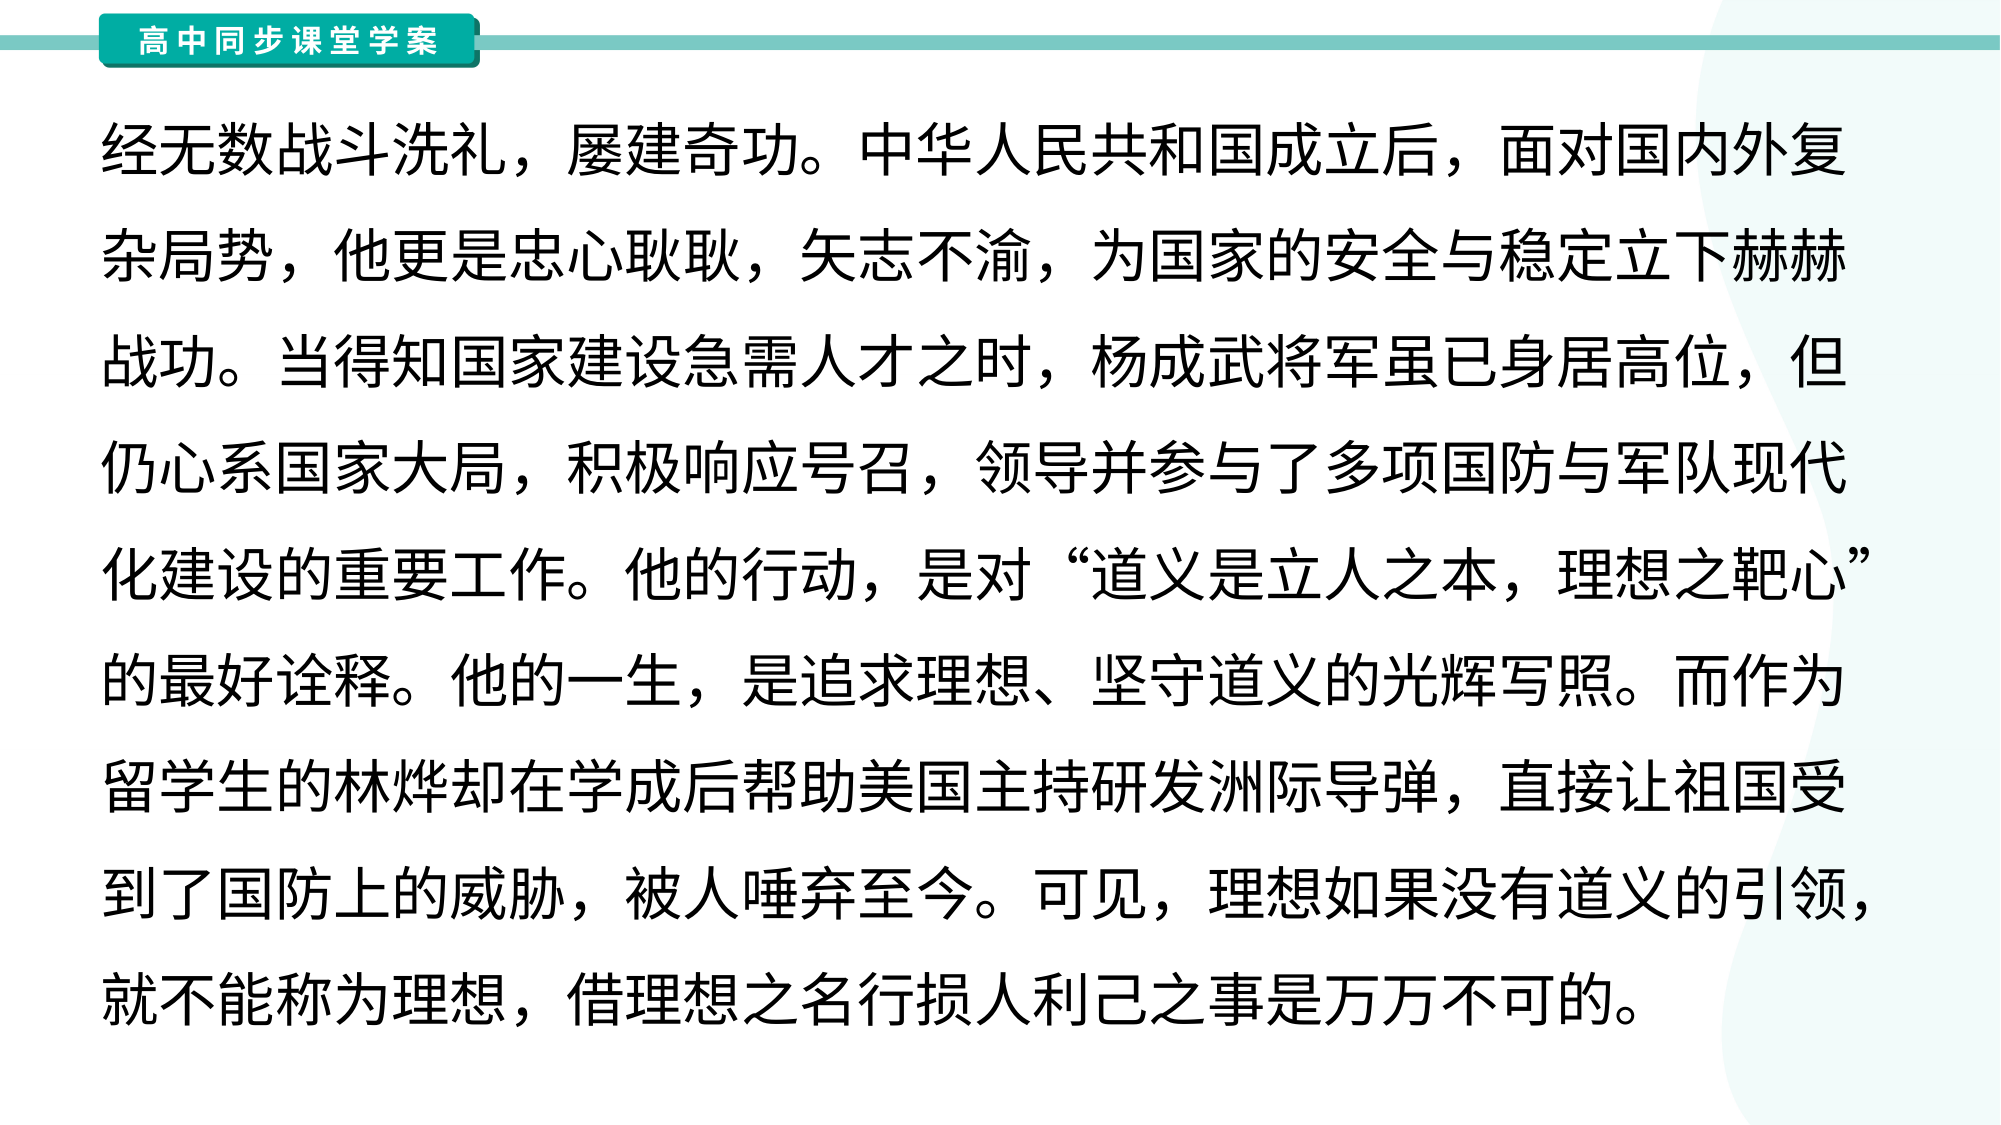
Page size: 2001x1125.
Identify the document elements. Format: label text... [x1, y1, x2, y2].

text_box 经无数战斗洗礼，屡建奇功。中华人民共和国成立后，面对国内外复 杂局势，他更是忠心耿耿，矢志不渝，为国家的安全与稳定立下赫赫 战功。当得知国家建设急需人才之时，杨成武将军虽已身居高位，但 仍心系国家大局，积极响应号召，领导并参与了多项国防与军队现代 化建设的重要工作。他的行动，是对“道义是立人之本，理想之靶心” 的最好诠释。他的一生，是追求理想、坚守道义的光辉写照。而作为 留学生的林烨却在学成后帮助美国主持研发洲际导弹，直接让祖国受 到了国防上的威胁，被人唾弃至今。可见，理想如果没有道义的引领， 就不能称为理想，借理想之名行损人利己之事是万万不可的。 [100, 76, 1899, 1033]
picture [0, 0, 2000, 1125]
